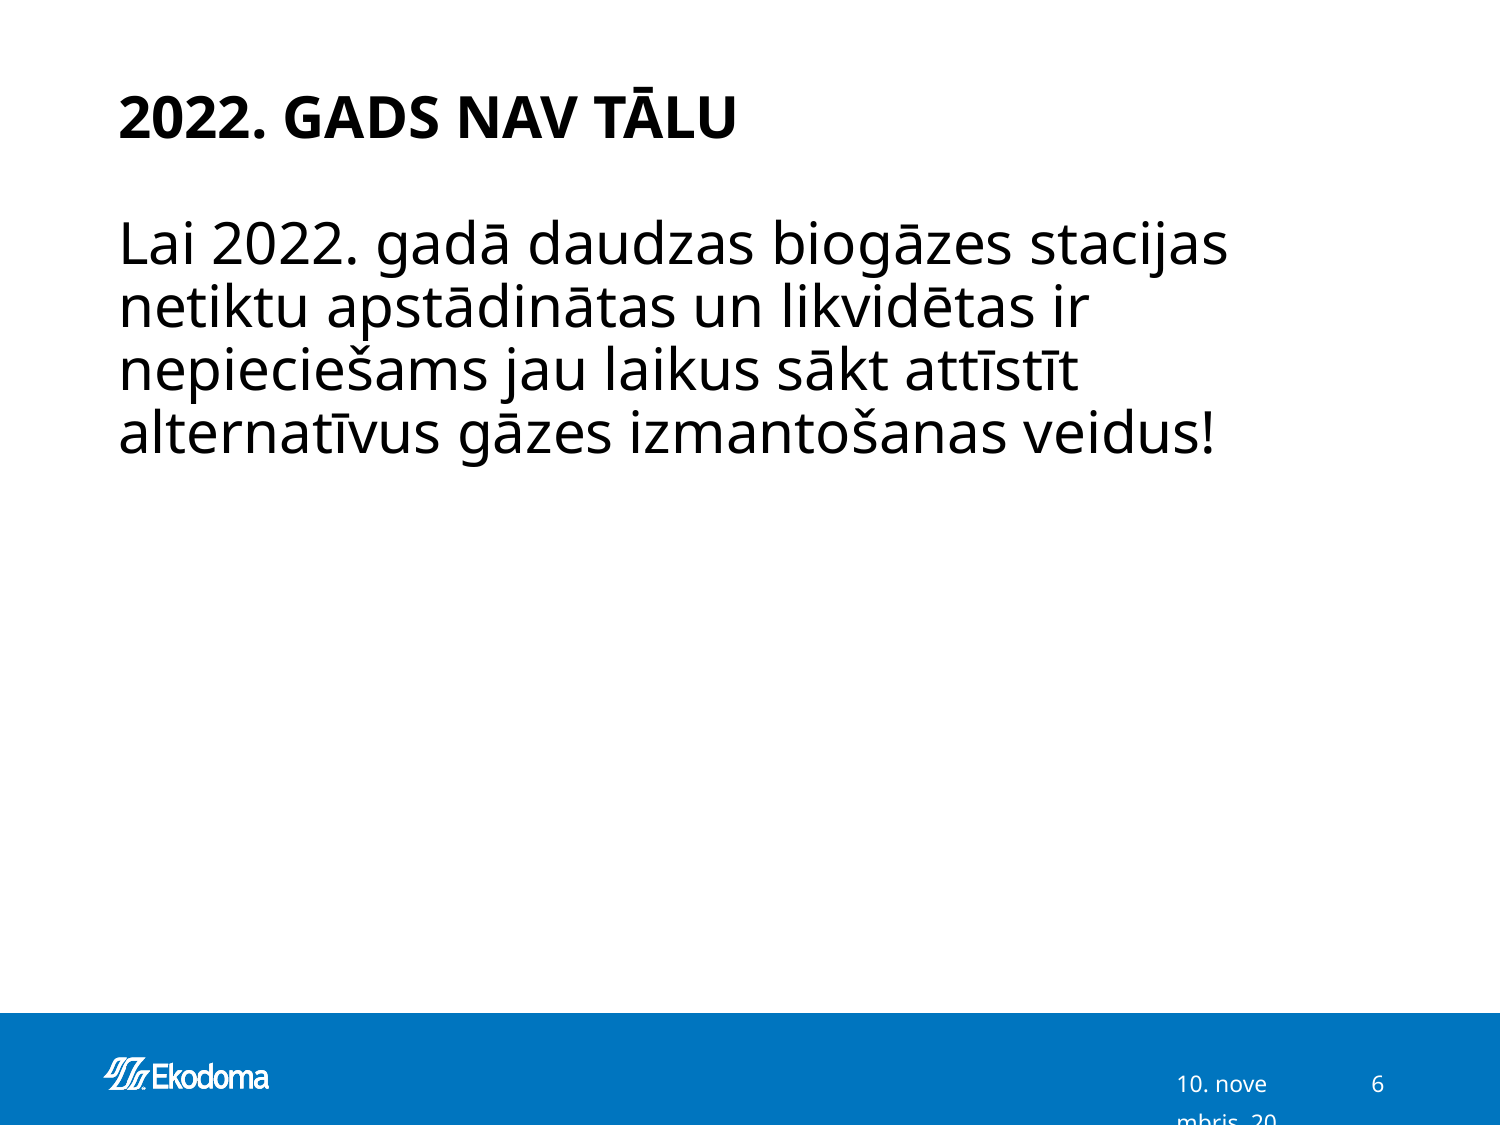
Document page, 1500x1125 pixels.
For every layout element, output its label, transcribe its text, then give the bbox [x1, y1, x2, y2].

list Lai 2022. gadā daudzas biogāzes stacijas netiktu apstādinātas un likvidētas ir nepieciešams jau laikus sākt attīstīt alternatīvus gāzes izmantošanas veidus! [103, 206, 1397, 978]
slide_number 6 [1304, 1046, 1400, 1107]
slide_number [1161, 1046, 1295, 1107]
picture [103, 1057, 269, 1090]
title 2022. Gads nav tālu [103, 61, 1397, 179]
